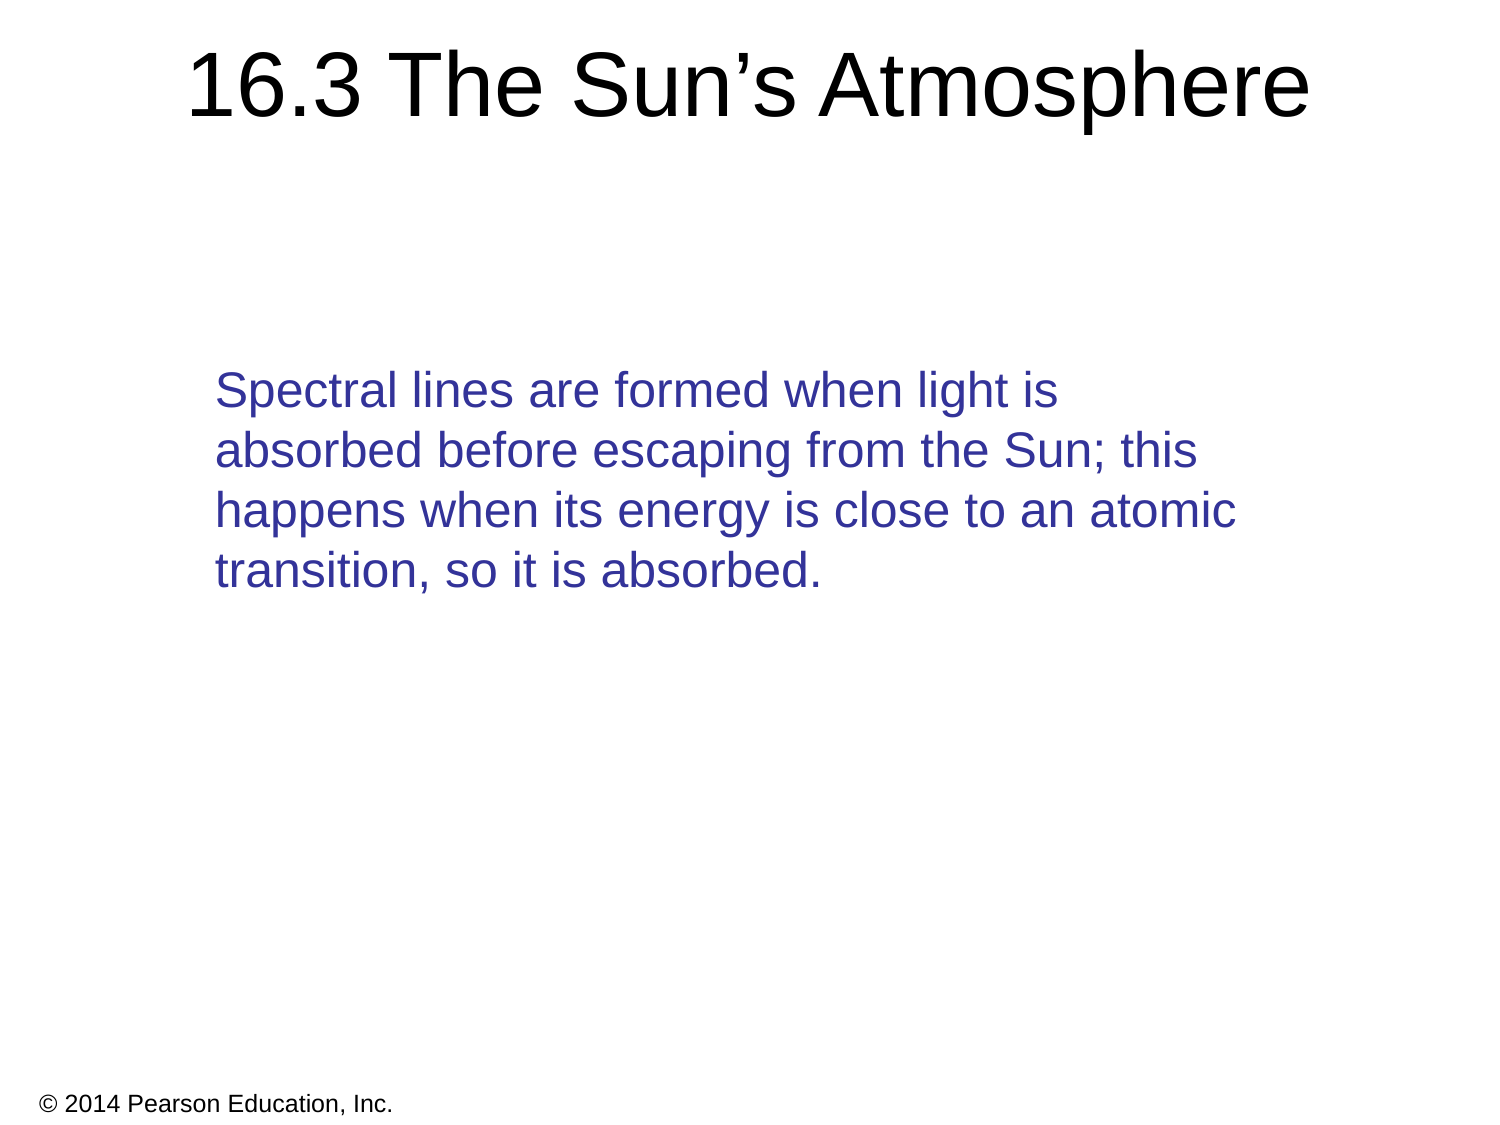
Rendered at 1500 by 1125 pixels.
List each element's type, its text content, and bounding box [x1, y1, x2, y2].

text_box Spectral lines are formed when light is absorbed before escaping from the Sun; this happens when its energy is close to an atomic transition, so it is absorbed. [200, 349, 1288, 605]
title 16.3 The Sun’s Atmosphere [112, 0, 1388, 161]
